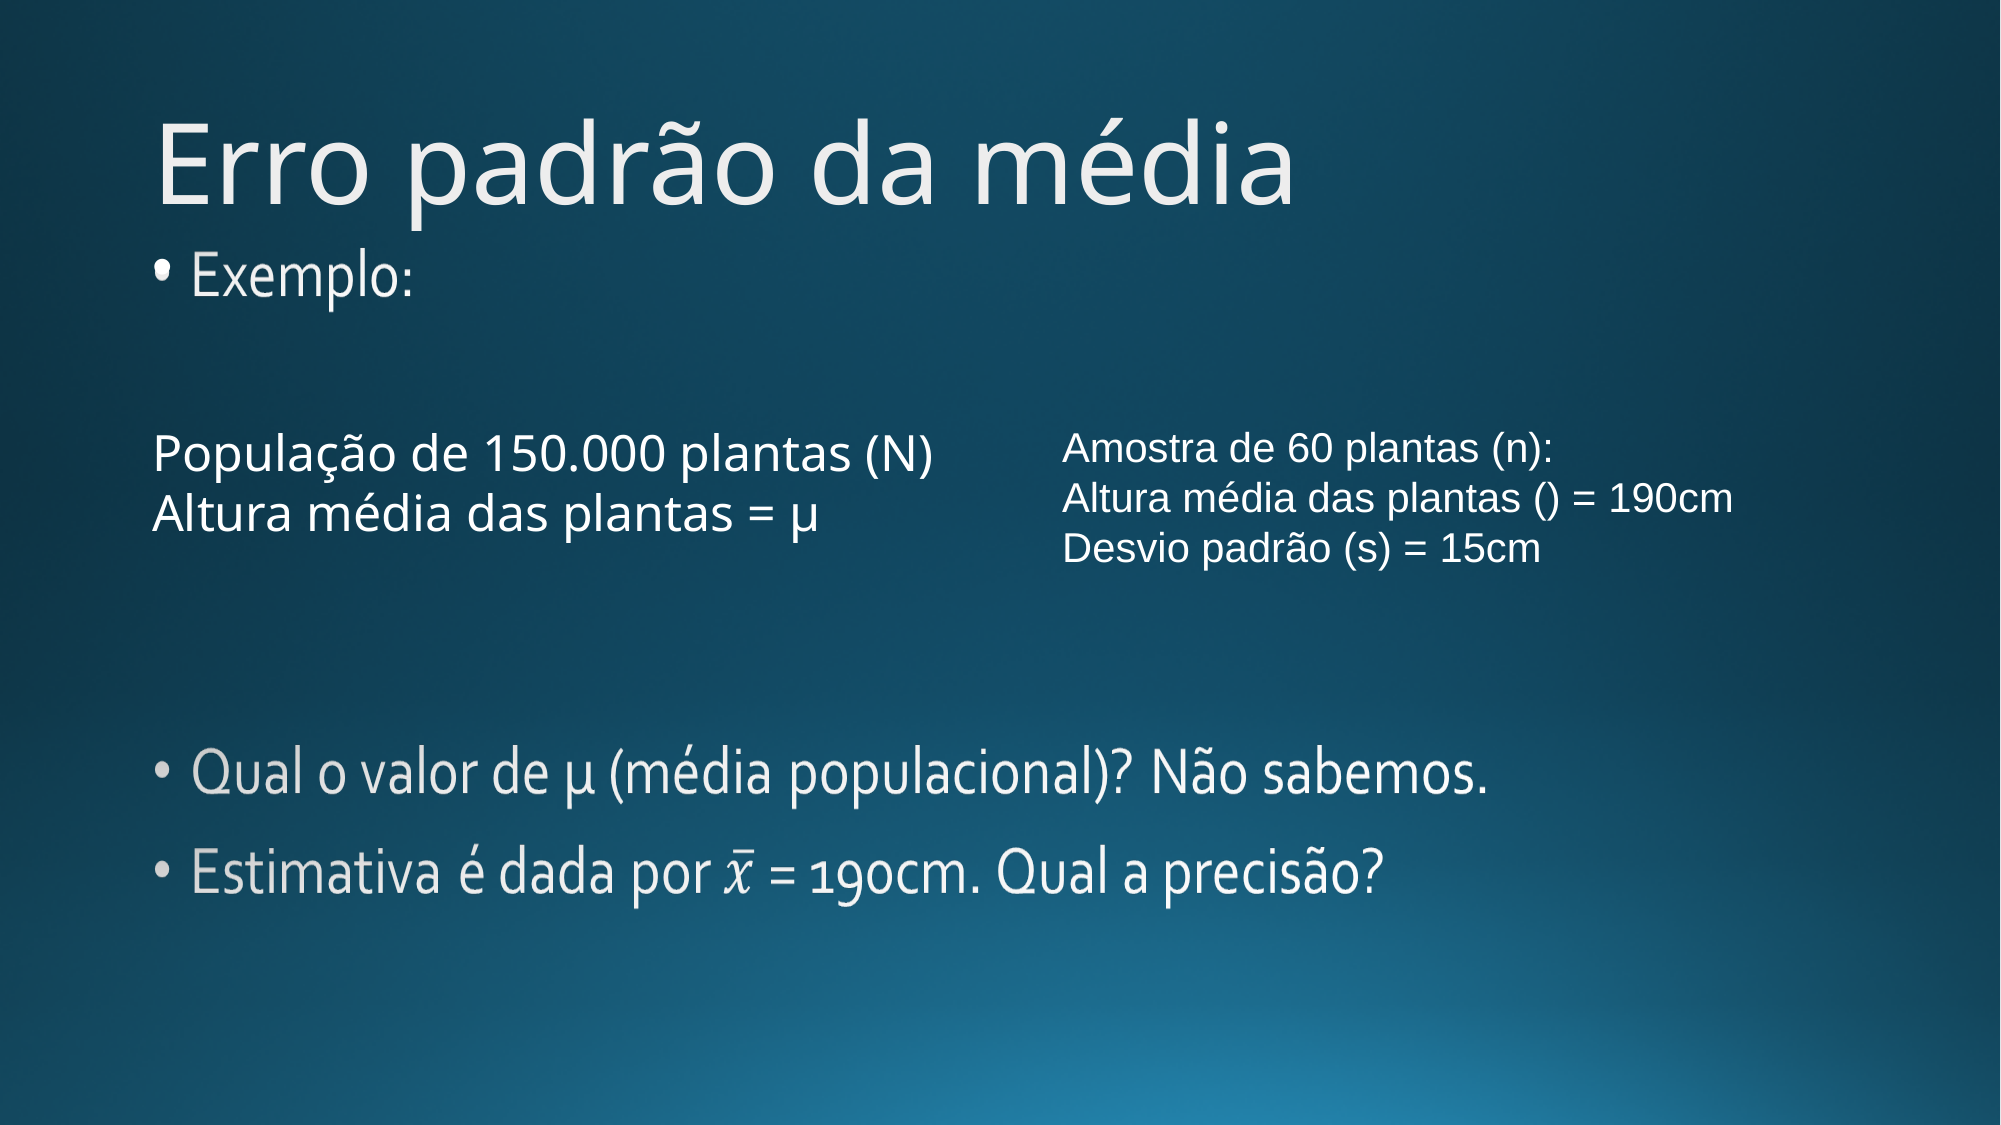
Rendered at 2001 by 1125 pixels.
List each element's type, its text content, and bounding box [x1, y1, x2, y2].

text_box Amostra de 60 plantas (n): Altura média das plantas () = 190cm Desvio padrão (s) = 15cm [1047, 413, 1859, 579]
text_box Erro padrão da média [137, 59, 1863, 278]
text_box População de 150.000 plantas (N) Altura média das plantas = µ [137, 414, 1027, 550]
picture [0, 0, 2001, 1125]
text_box [137, 230, 1816, 1077]
